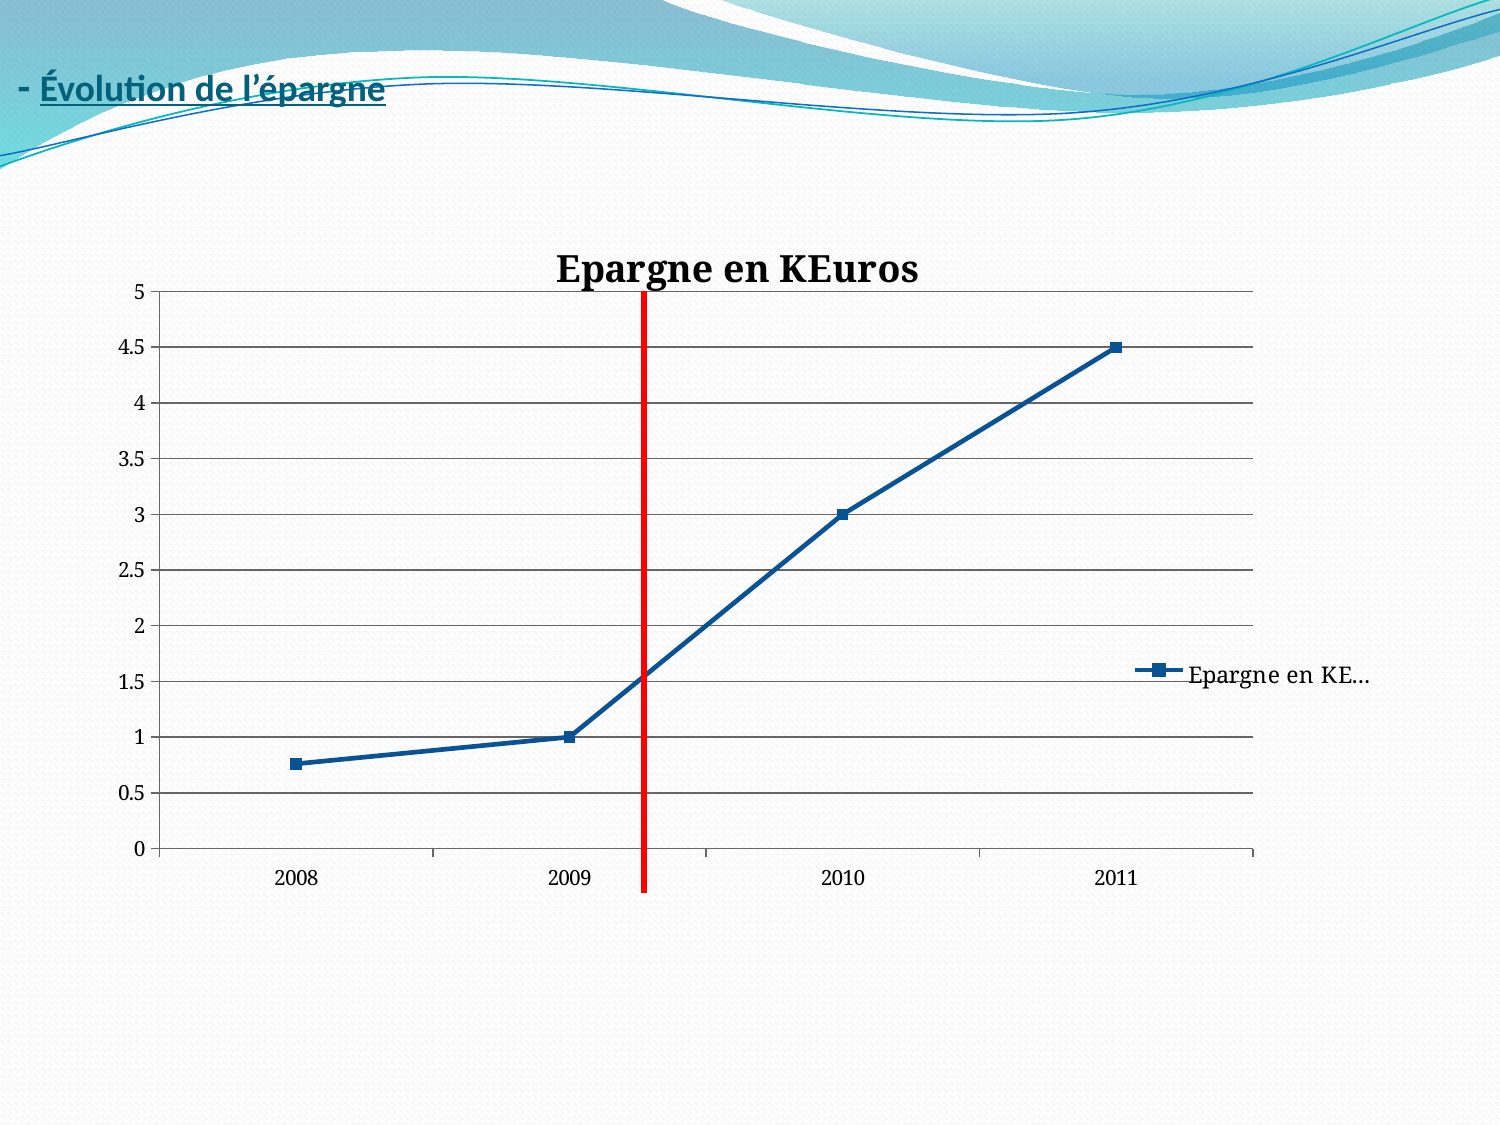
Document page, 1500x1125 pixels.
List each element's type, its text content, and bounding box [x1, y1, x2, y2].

title - Évolution de l’épargne [17, 7, 692, 110]
chart [100, 207, 1377, 906]
